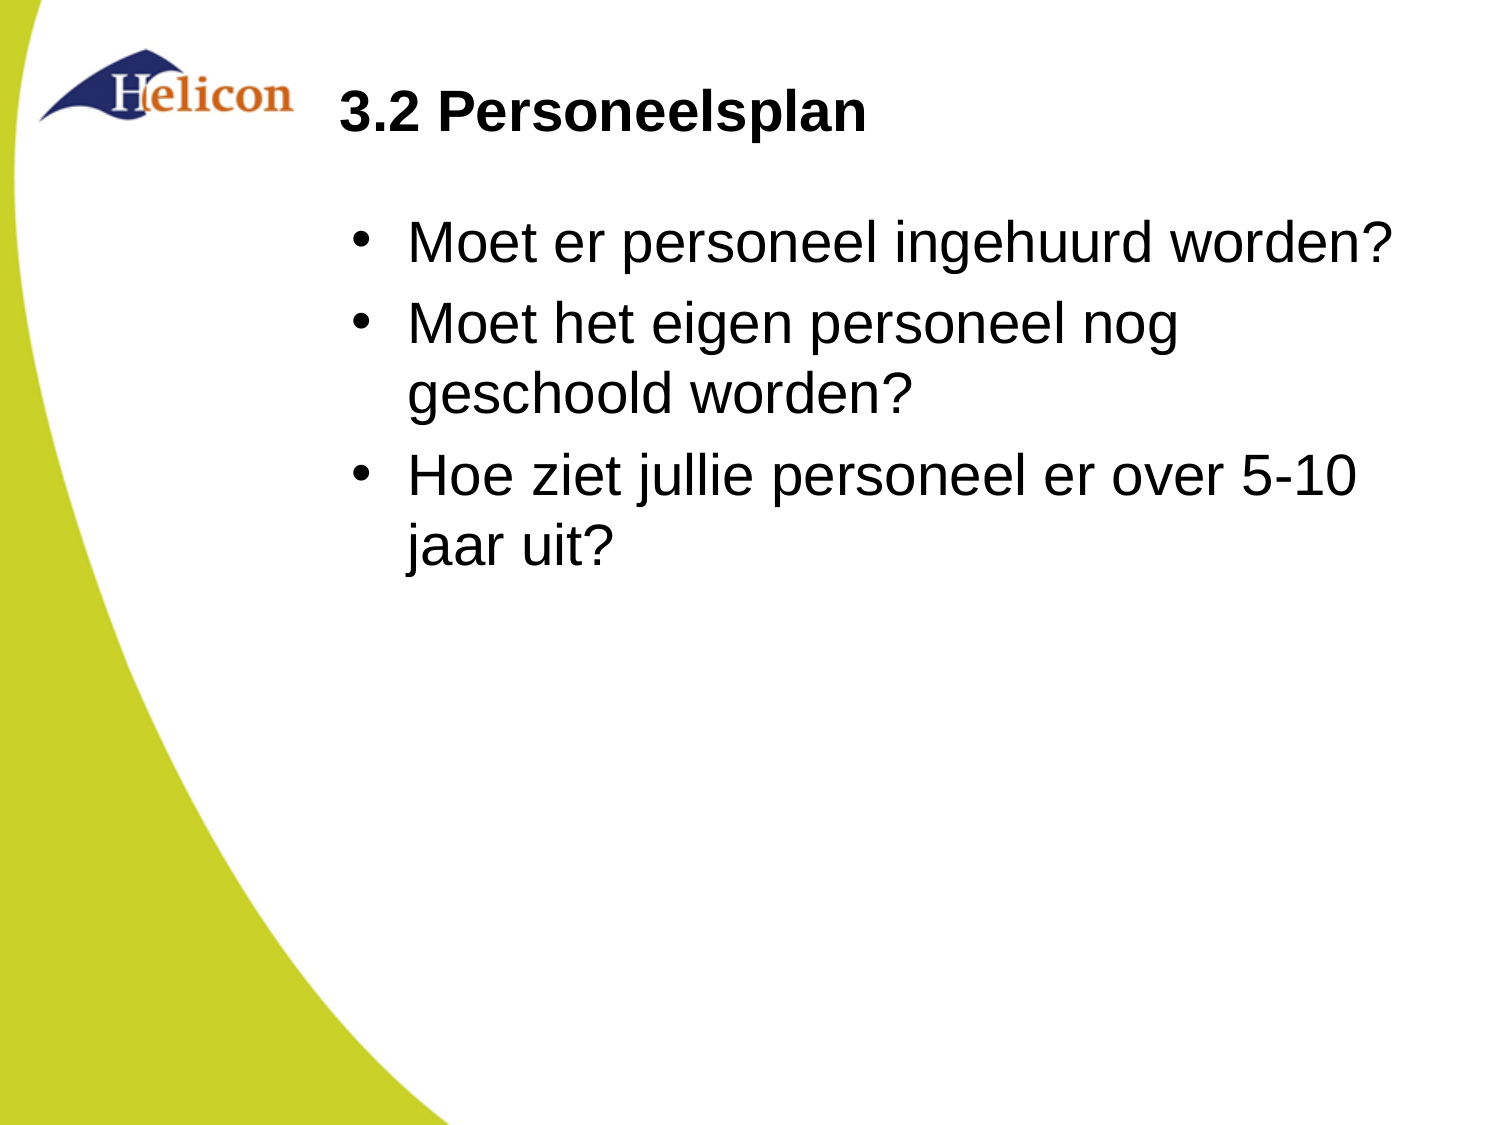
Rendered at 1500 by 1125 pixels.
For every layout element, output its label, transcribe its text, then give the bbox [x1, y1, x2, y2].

picture [0, 0, 1500, 1125]
title 3.2 Personeelsplan [324, 54, 1415, 161]
list Moet er personeel ingehuurd worden? Moet het eigen personeel nog geschoold worden? Hoe ziet jullie personeel er over 5-10 jaar uit? [336, 196, 1425, 1005]
